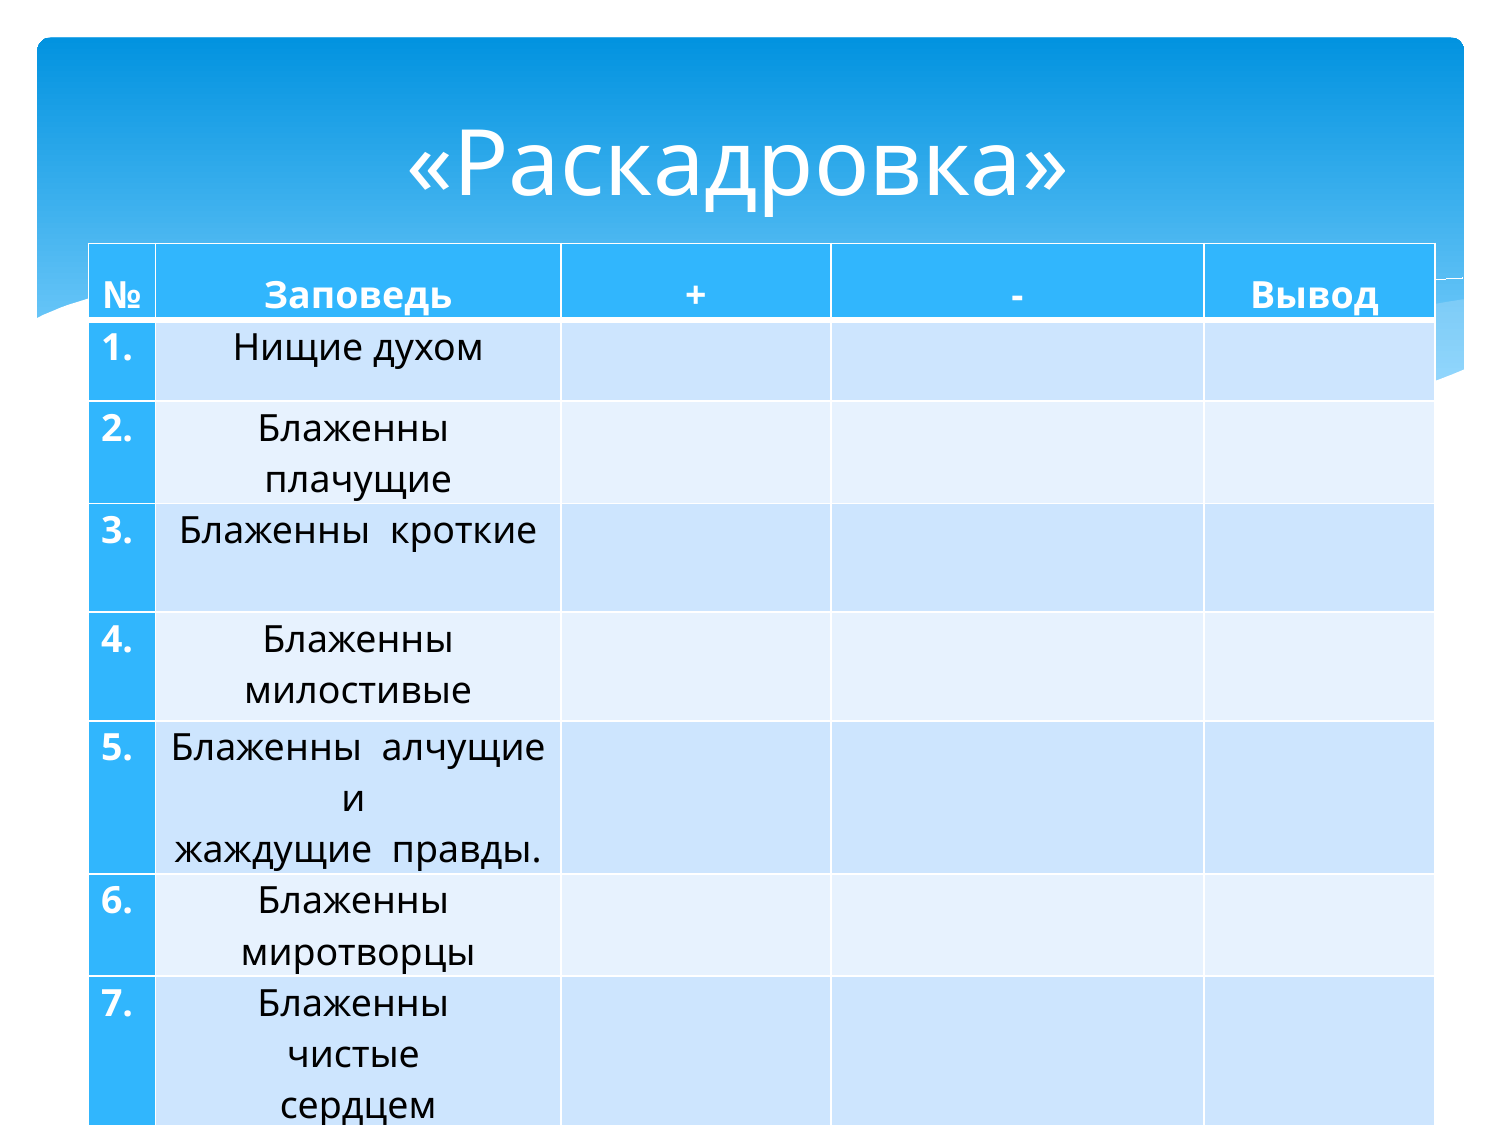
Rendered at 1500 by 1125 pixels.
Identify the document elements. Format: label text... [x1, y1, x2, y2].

table_cell [562, 613, 830, 720]
table_header + [562, 261, 830, 317]
table_header Заповедь [156, 261, 560, 317]
table_cell Блаженны алчущие и жаждущие правды. [156, 722, 560, 873]
table_cell Нищие духом [156, 323, 560, 400]
table_cell [562, 323, 830, 400]
table_cell [1205, 402, 1434, 503]
table_cell [562, 875, 830, 975]
table_cell [1205, 875, 1434, 975]
table_header № [89, 261, 155, 317]
table_cell 7. [89, 977, 155, 1125]
table_cell Блаженны плачущие [156, 402, 560, 503]
table_cell [1205, 504, 1434, 611]
table_cell 1. [89, 323, 155, 400]
table_cell Блаженны миротворцы [156, 875, 560, 975]
table_header - [832, 261, 1203, 317]
table_cell [562, 722, 830, 873]
table_cell [832, 504, 1203, 611]
table_cell Блаженны милостивые [156, 613, 560, 720]
table_cell 6. [89, 875, 155, 975]
table_cell [832, 402, 1203, 503]
table_cell [832, 323, 1203, 400]
table_cell [832, 875, 1203, 975]
table_cell [1205, 613, 1434, 720]
table_cell [1205, 977, 1434, 1125]
table_cell [1205, 323, 1434, 400]
table_header Вывод [1205, 244, 1434, 317]
table_cell [832, 722, 1203, 873]
table_cell 5. [89, 722, 155, 873]
table_cell Блаженны кроткие [156, 504, 560, 611]
table_cell [832, 613, 1203, 720]
table_cell Блаженны чистые сердцем [156, 977, 560, 1125]
table_cell 4. [89, 613, 155, 720]
table_cell [832, 977, 1203, 1125]
table_cell [562, 402, 830, 503]
table_cell [562, 977, 830, 1125]
table_cell [562, 504, 830, 611]
table_cell 2. [89, 402, 155, 503]
table_cell [1205, 722, 1434, 873]
title «Раскадровка» [75, 55, 1425, 261]
table_cell 3. [89, 504, 155, 611]
